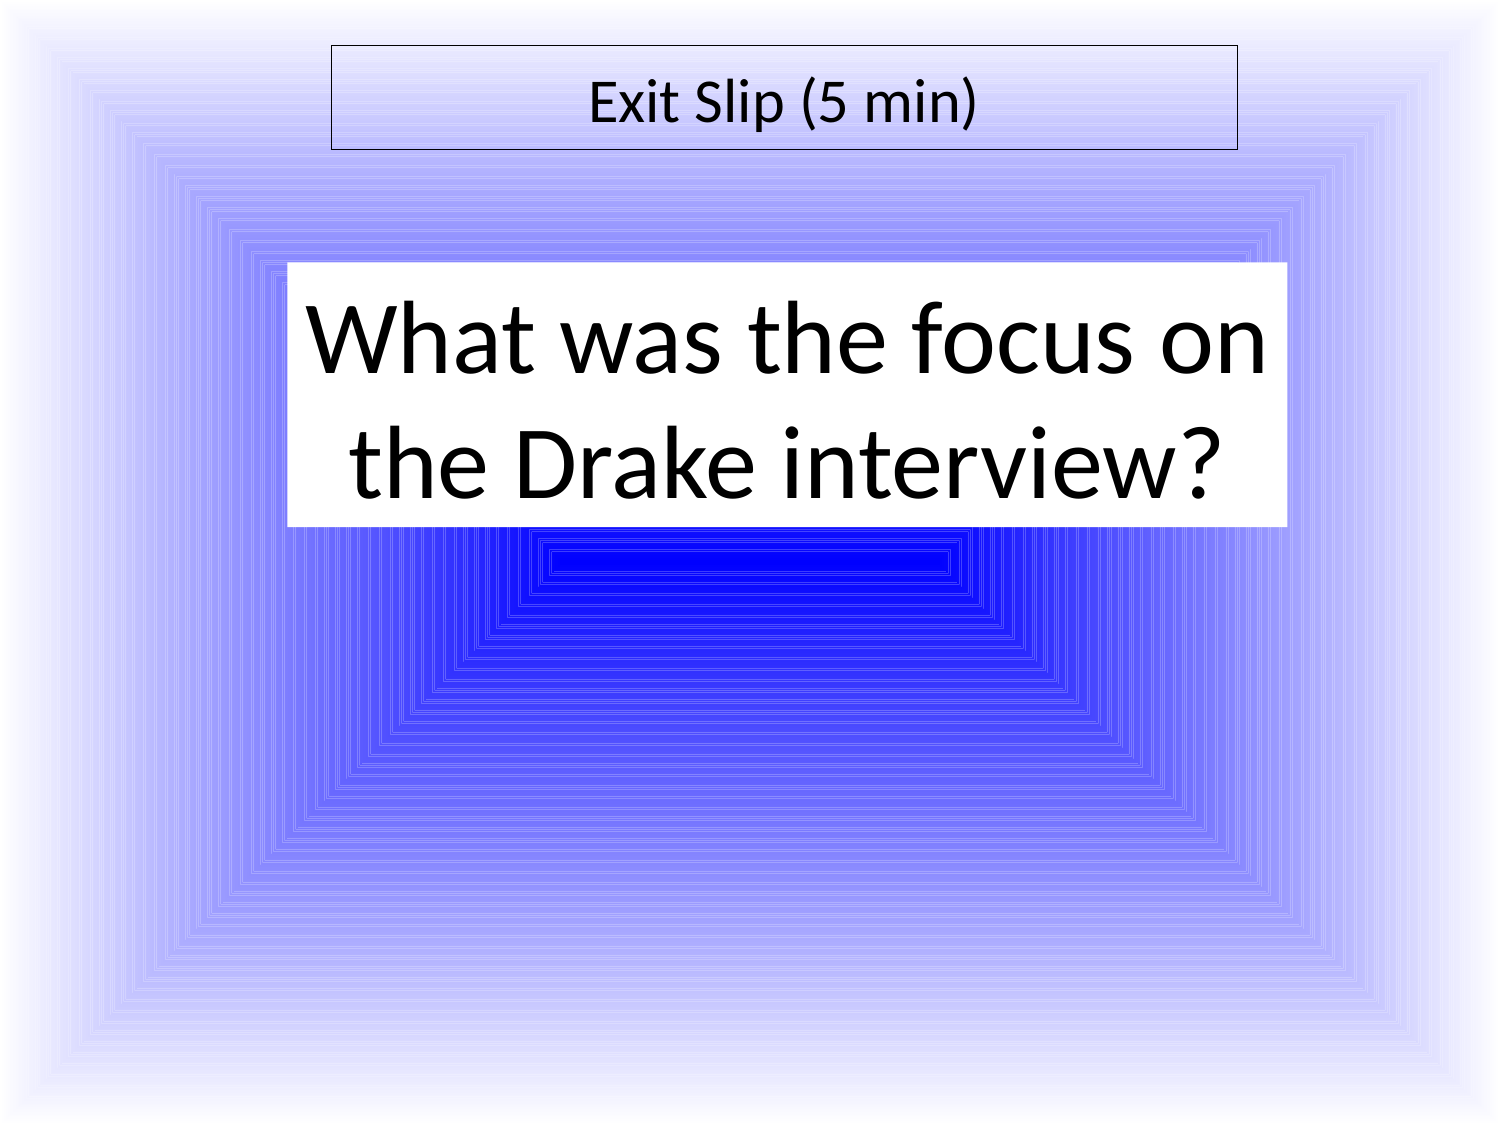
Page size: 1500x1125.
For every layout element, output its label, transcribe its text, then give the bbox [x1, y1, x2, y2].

text_box What was the focus on the Drake interview? [287, 262, 1288, 528]
text_box Exit Slip (5 min) [331, 45, 1238, 150]
